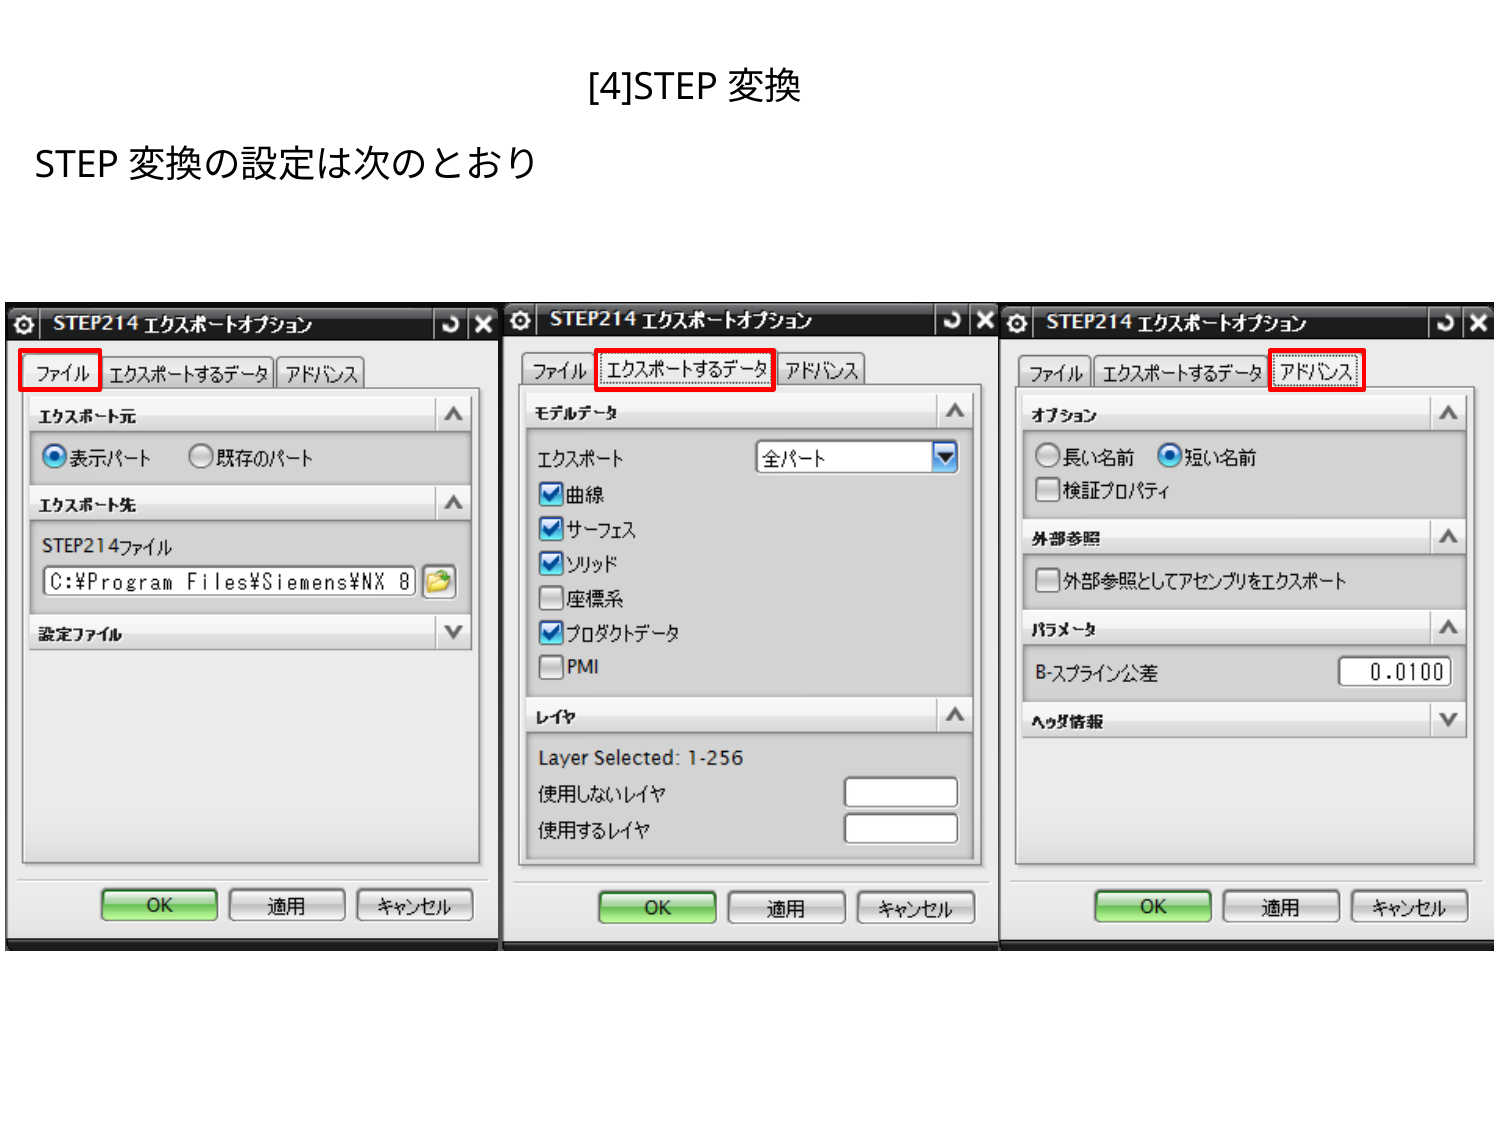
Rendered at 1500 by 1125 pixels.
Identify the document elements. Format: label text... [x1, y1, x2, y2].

text_box [4]STEP変換 [572, 54, 1188, 115]
picture [5, 302, 1494, 952]
text_box STEP変換の設定は次のとおり [19, 132, 750, 193]
